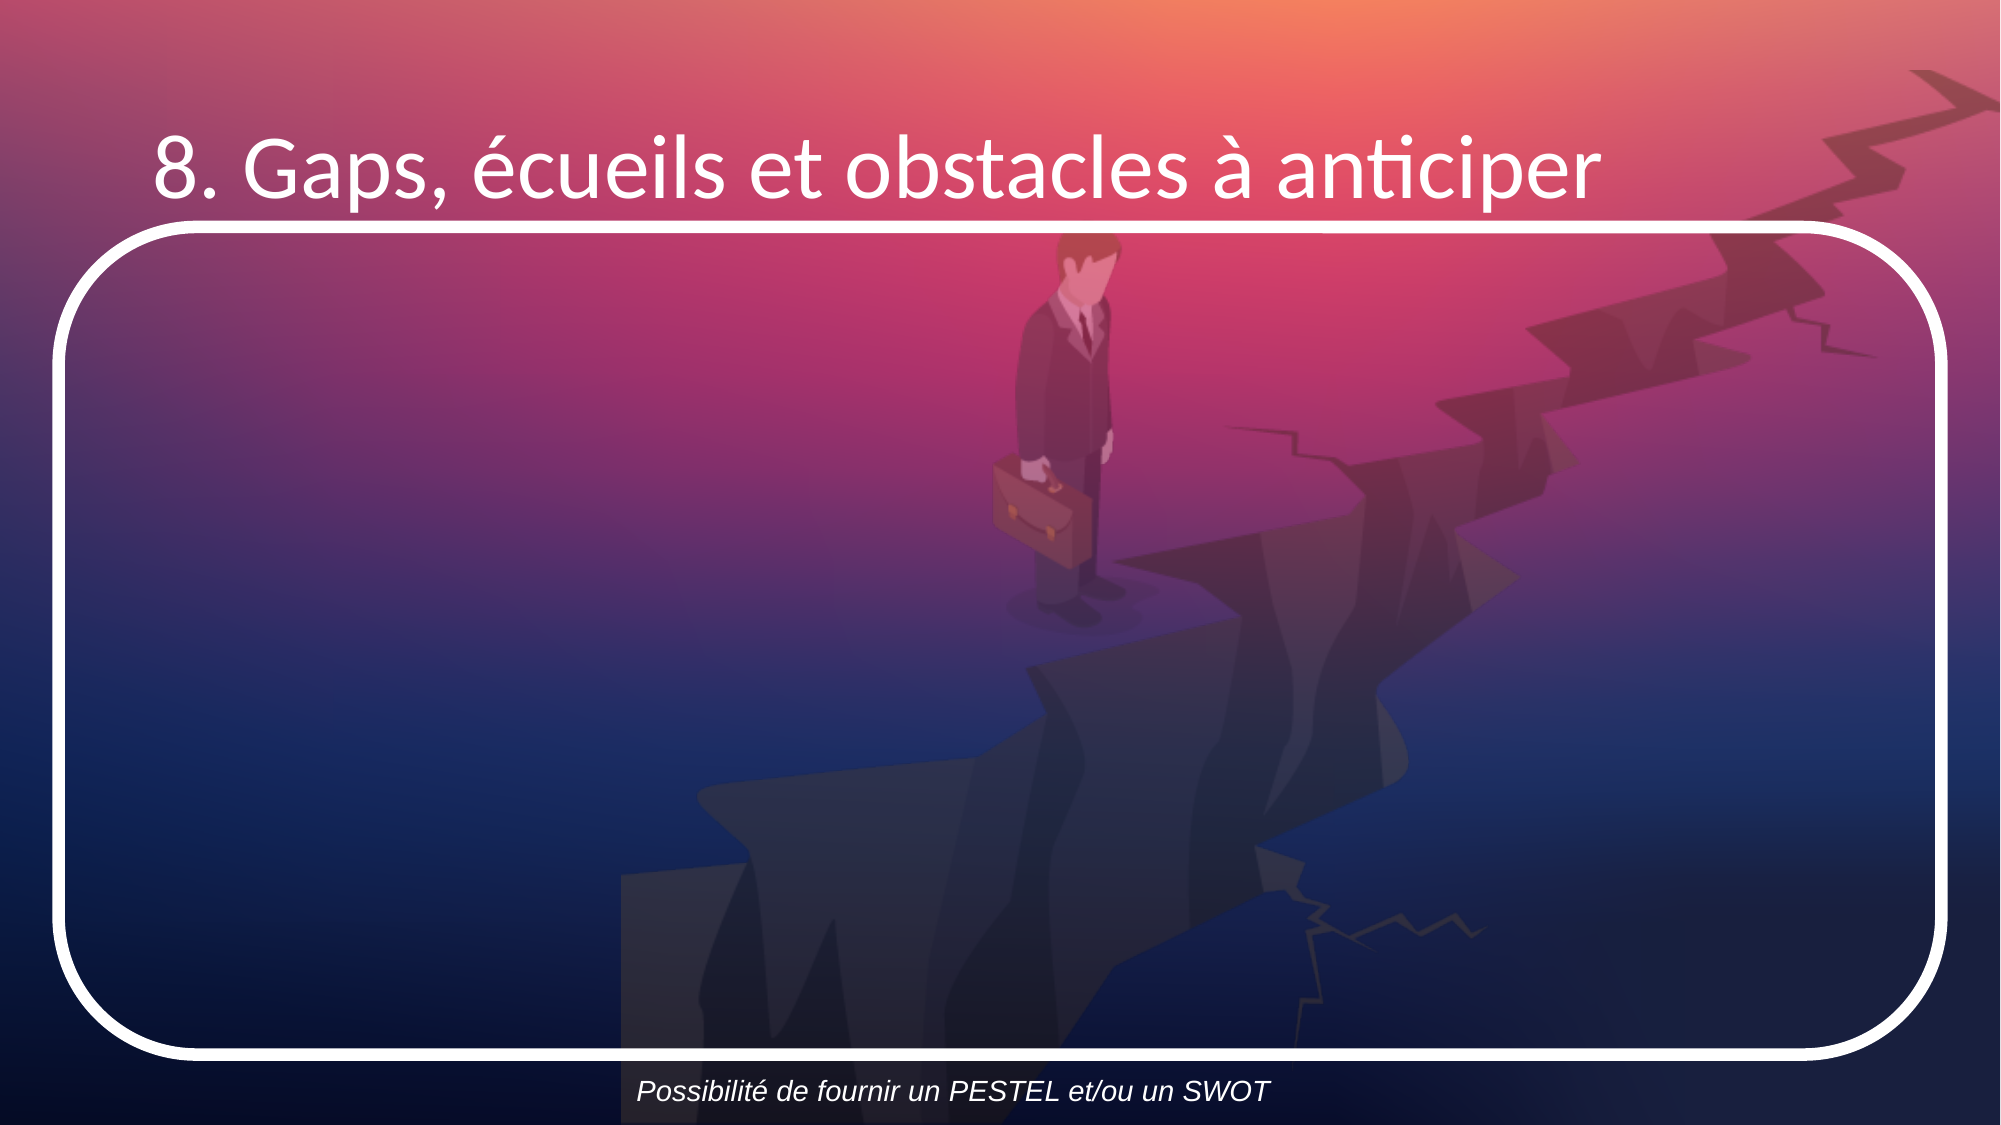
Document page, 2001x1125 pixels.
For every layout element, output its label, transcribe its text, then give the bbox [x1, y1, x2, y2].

text_box [58, 226, 616, 1055]
title 8. Gaps, écueils et obstacles à anticiper [137, 59, 1863, 240]
picture [0, 0, 2001, 1125]
